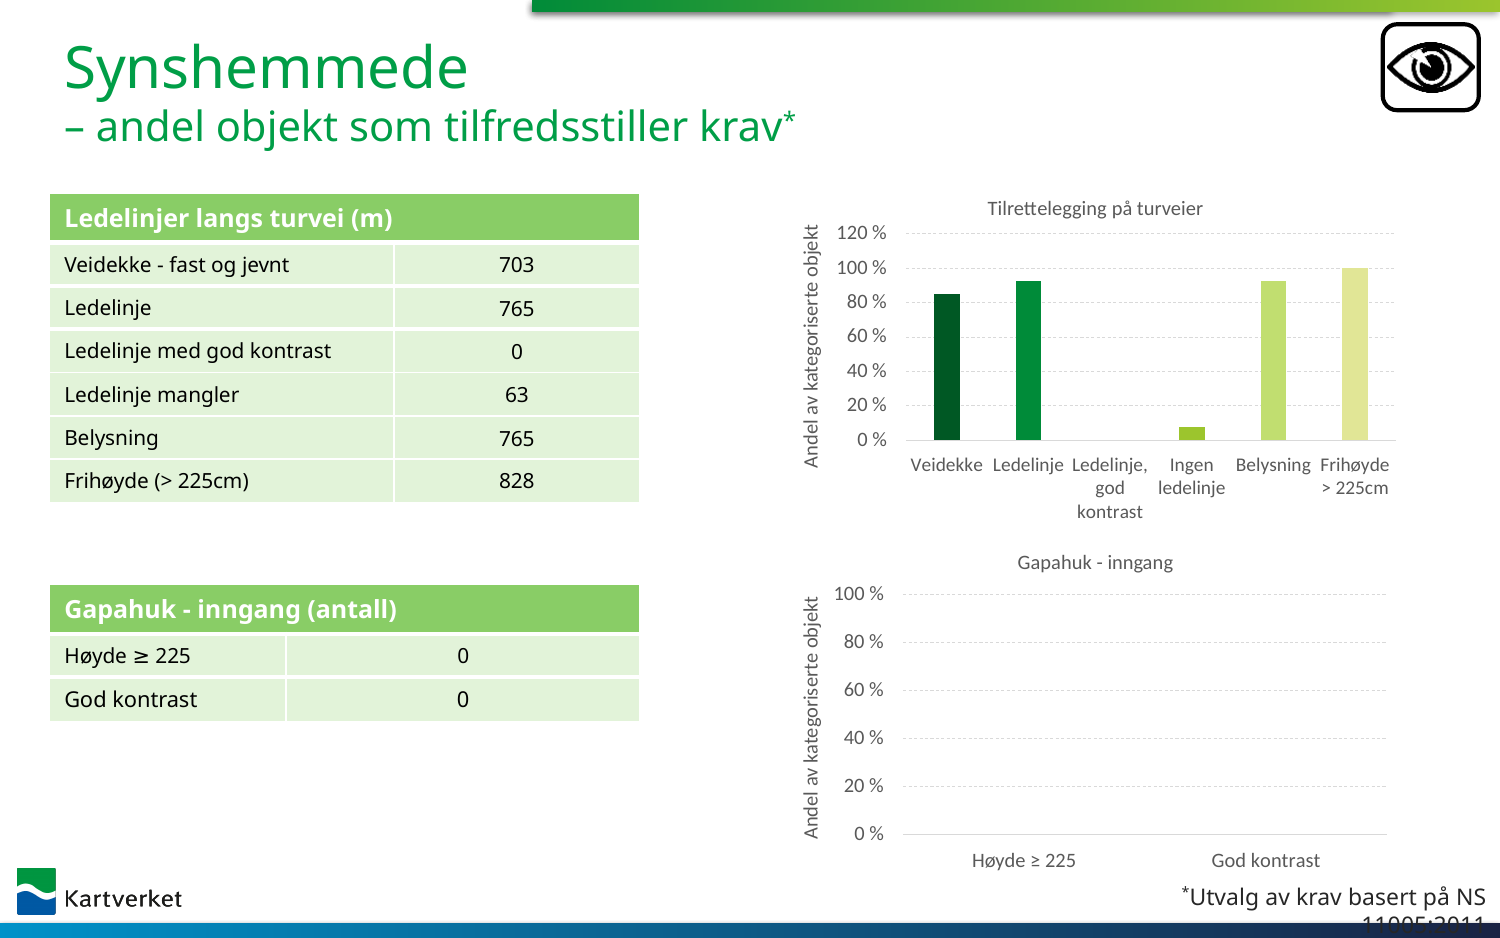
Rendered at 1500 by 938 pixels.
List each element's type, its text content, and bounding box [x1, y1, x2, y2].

table_cell Belysning [50, 417, 393, 458]
table_cell Ledelinje med god kontrast [50, 331, 393, 372]
table_cell 0 [287, 636, 639, 675]
table_cell 0 [395, 331, 639, 372]
text_box *Utvalg av krav basert på NS 11005:2011 [1068, 873, 1500, 938]
table_cell 765 [395, 288, 639, 327]
table_cell 63 [395, 373, 639, 415]
table_cell Høyde ≥ 225 [50, 636, 285, 675]
text_box Synshemmede – andel objekt som tilfredsstiller krav* [49, 24, 1431, 158]
table_cell God kontrast [50, 679, 285, 721]
table_header Gapahuk - inngang (antall) [50, 585, 639, 632]
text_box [1382, 24, 1480, 111]
table_cell Ledelinje mangler [50, 373, 393, 415]
table_cell Ledelinje [50, 288, 393, 327]
table_cell 0 [287, 679, 639, 721]
table_cell 828 [395, 460, 639, 502]
picture [791, 187, 1400, 526]
picture [791, 541, 1400, 880]
table_cell 703 [395, 245, 639, 284]
table_cell Veidekke - fast og jevnt [50, 245, 393, 284]
table_cell Frihøyde (> 225cm) [50, 460, 393, 502]
table_cell 765 [395, 417, 639, 458]
table_header Ledelinjer langs turvei (m) [50, 194, 639, 240]
